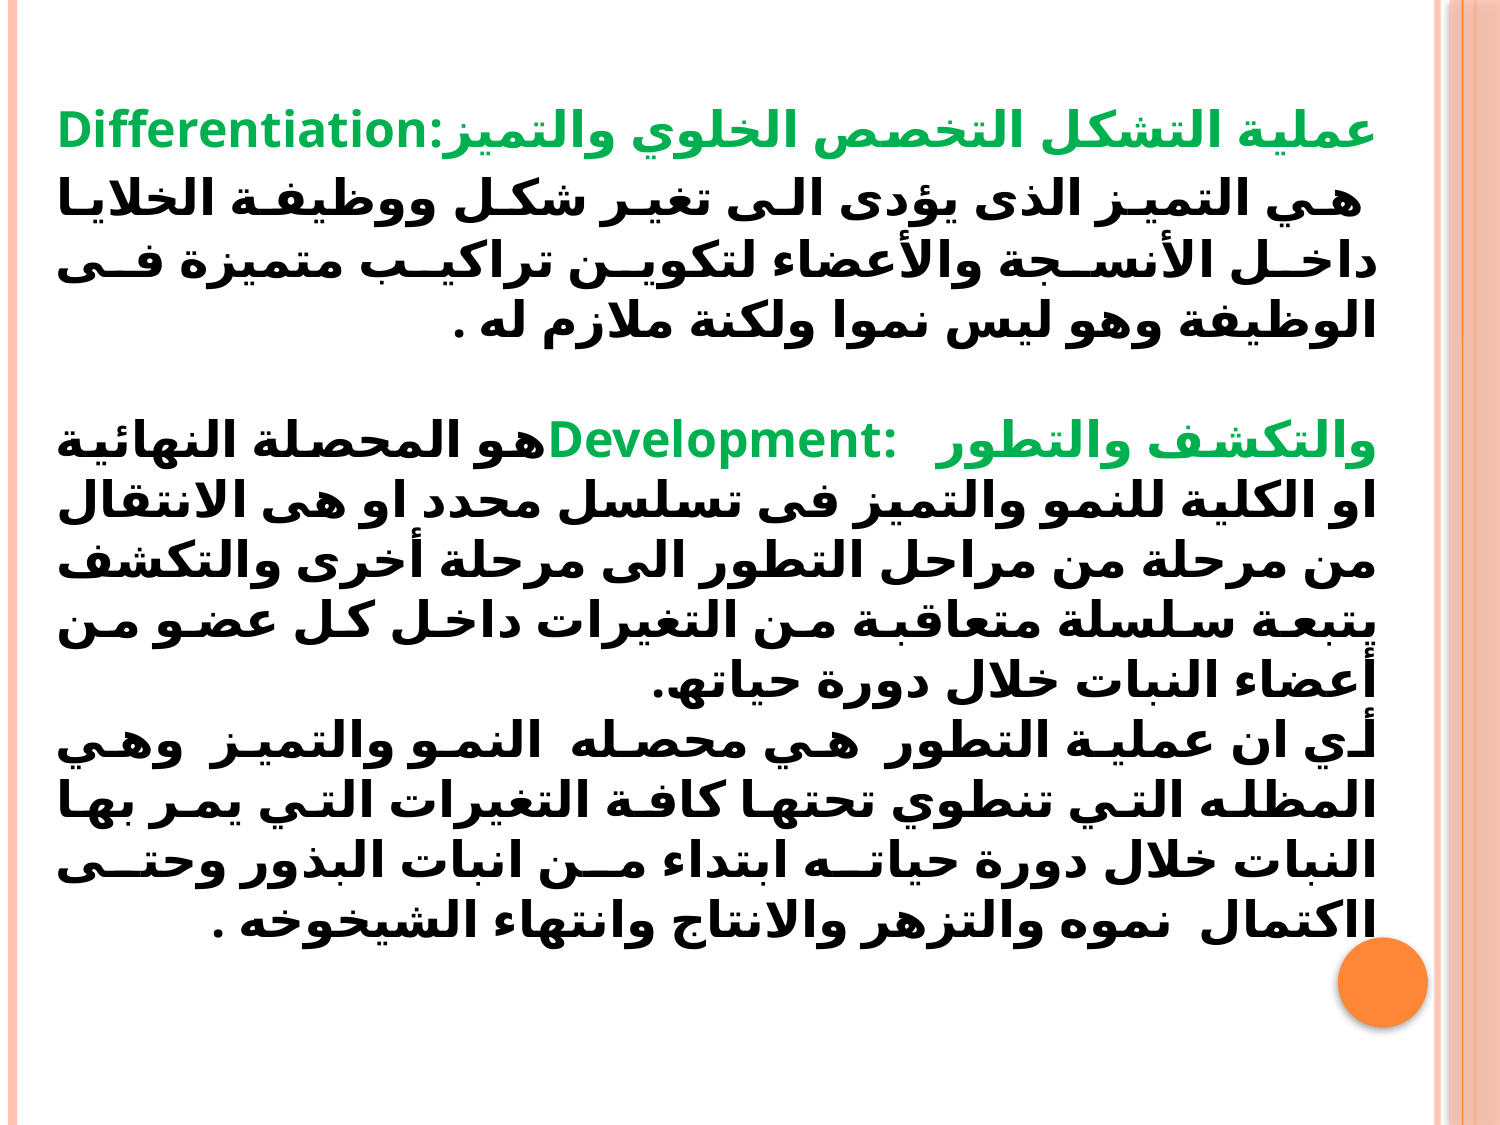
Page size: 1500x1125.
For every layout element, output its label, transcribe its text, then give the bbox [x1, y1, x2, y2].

text_box عملية التشكل التخصص الخلوي والتمیز:Differentiation هي التمیز الذى یؤدى الى تغیر شكل ووظیفة الخلایا داخل الأنسجة والأعضاء لتكوین تراكیب متمیزة فى الوظیفة وھو لیس نموا ولكنة ملازم له . والتكشف والتطور :Developmentھو المحصلة النھائیة او الكلیة للنمو والتمیز فى تسلسل محدد او ھى الانتقال من مرحلة من مراحل التطور الى مرحلة أخرى والتكشف یتبعة سلسلة متعاقبة من التغیرات داخل كل عضو من أعضاء النبات خلال دورة حیاتھ. أي ان عملية التطور هي محصله النمو والتميز وهي المظله التي تنطوي تحتها كافة التغيرات التي يمر بها النبات خلال دورة حياته ابتداء من انبات البذور وحتى ااكتمال نموه والتزهر والانتاج وانتهاء الشيخوخه . [41, 90, 1394, 1035]
